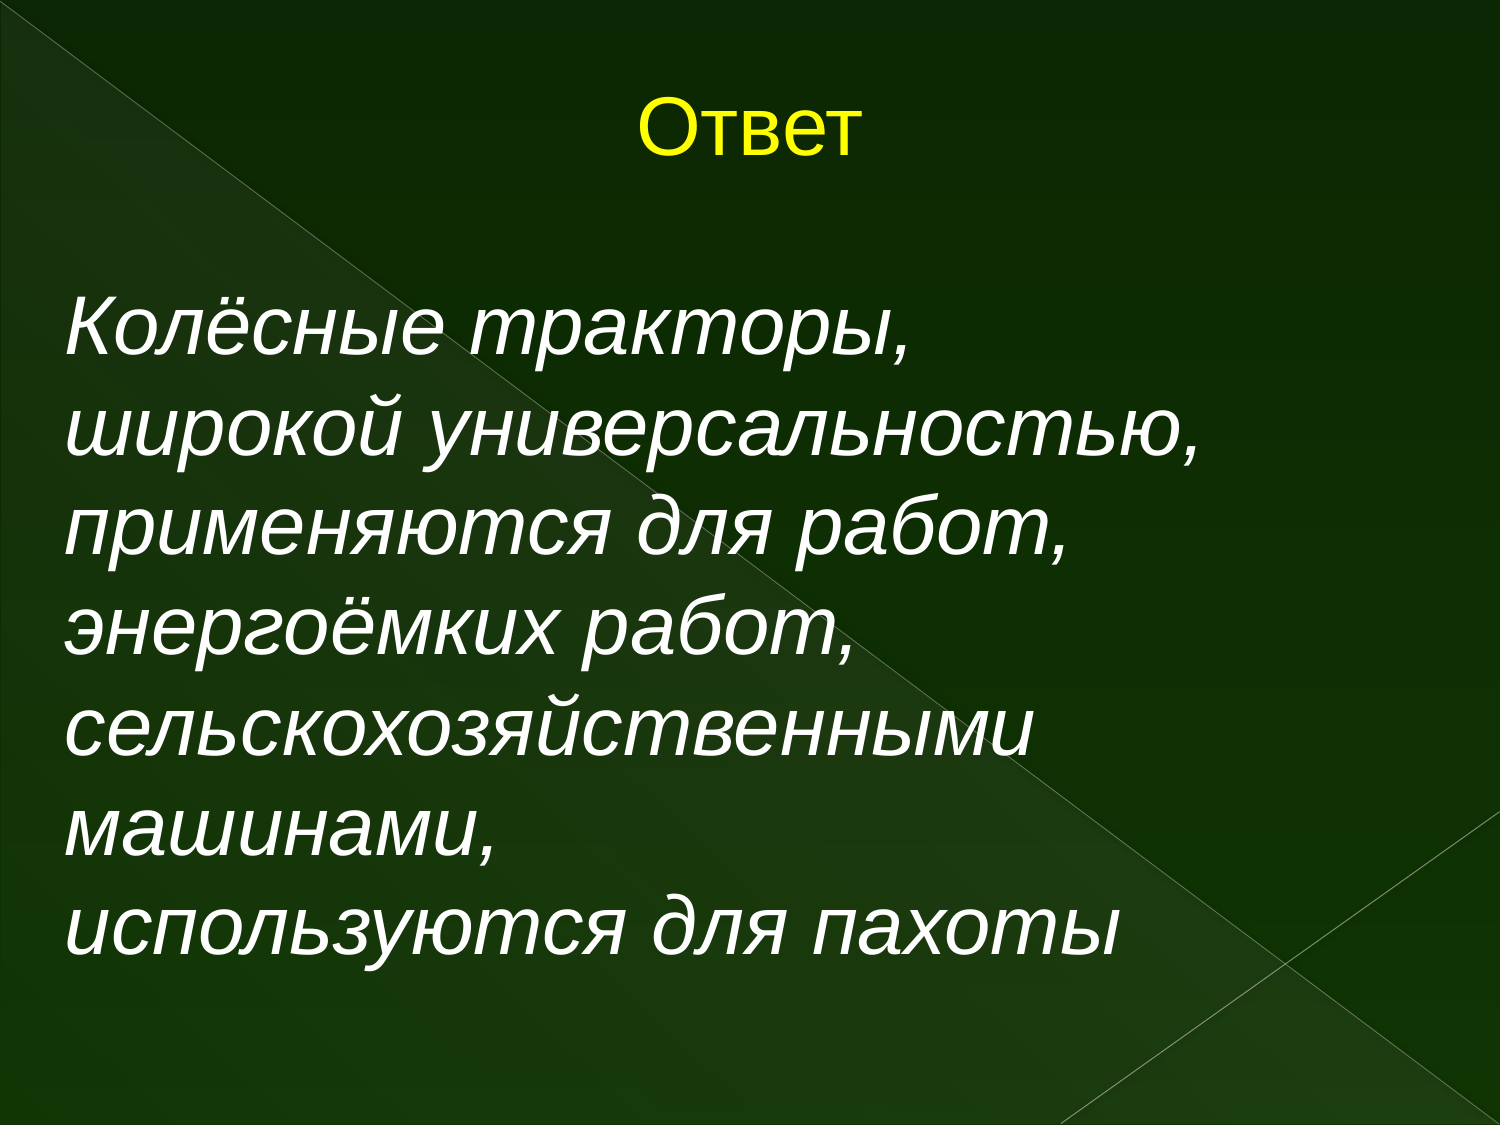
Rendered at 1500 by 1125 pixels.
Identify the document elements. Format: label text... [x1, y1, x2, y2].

text_box Ответ Колёсные тракторы, широкой универсальностью, применяются для работ, энергоёмких работ, сельскохозяйственными машинами, используются для пахоты [50, 64, 1450, 979]
